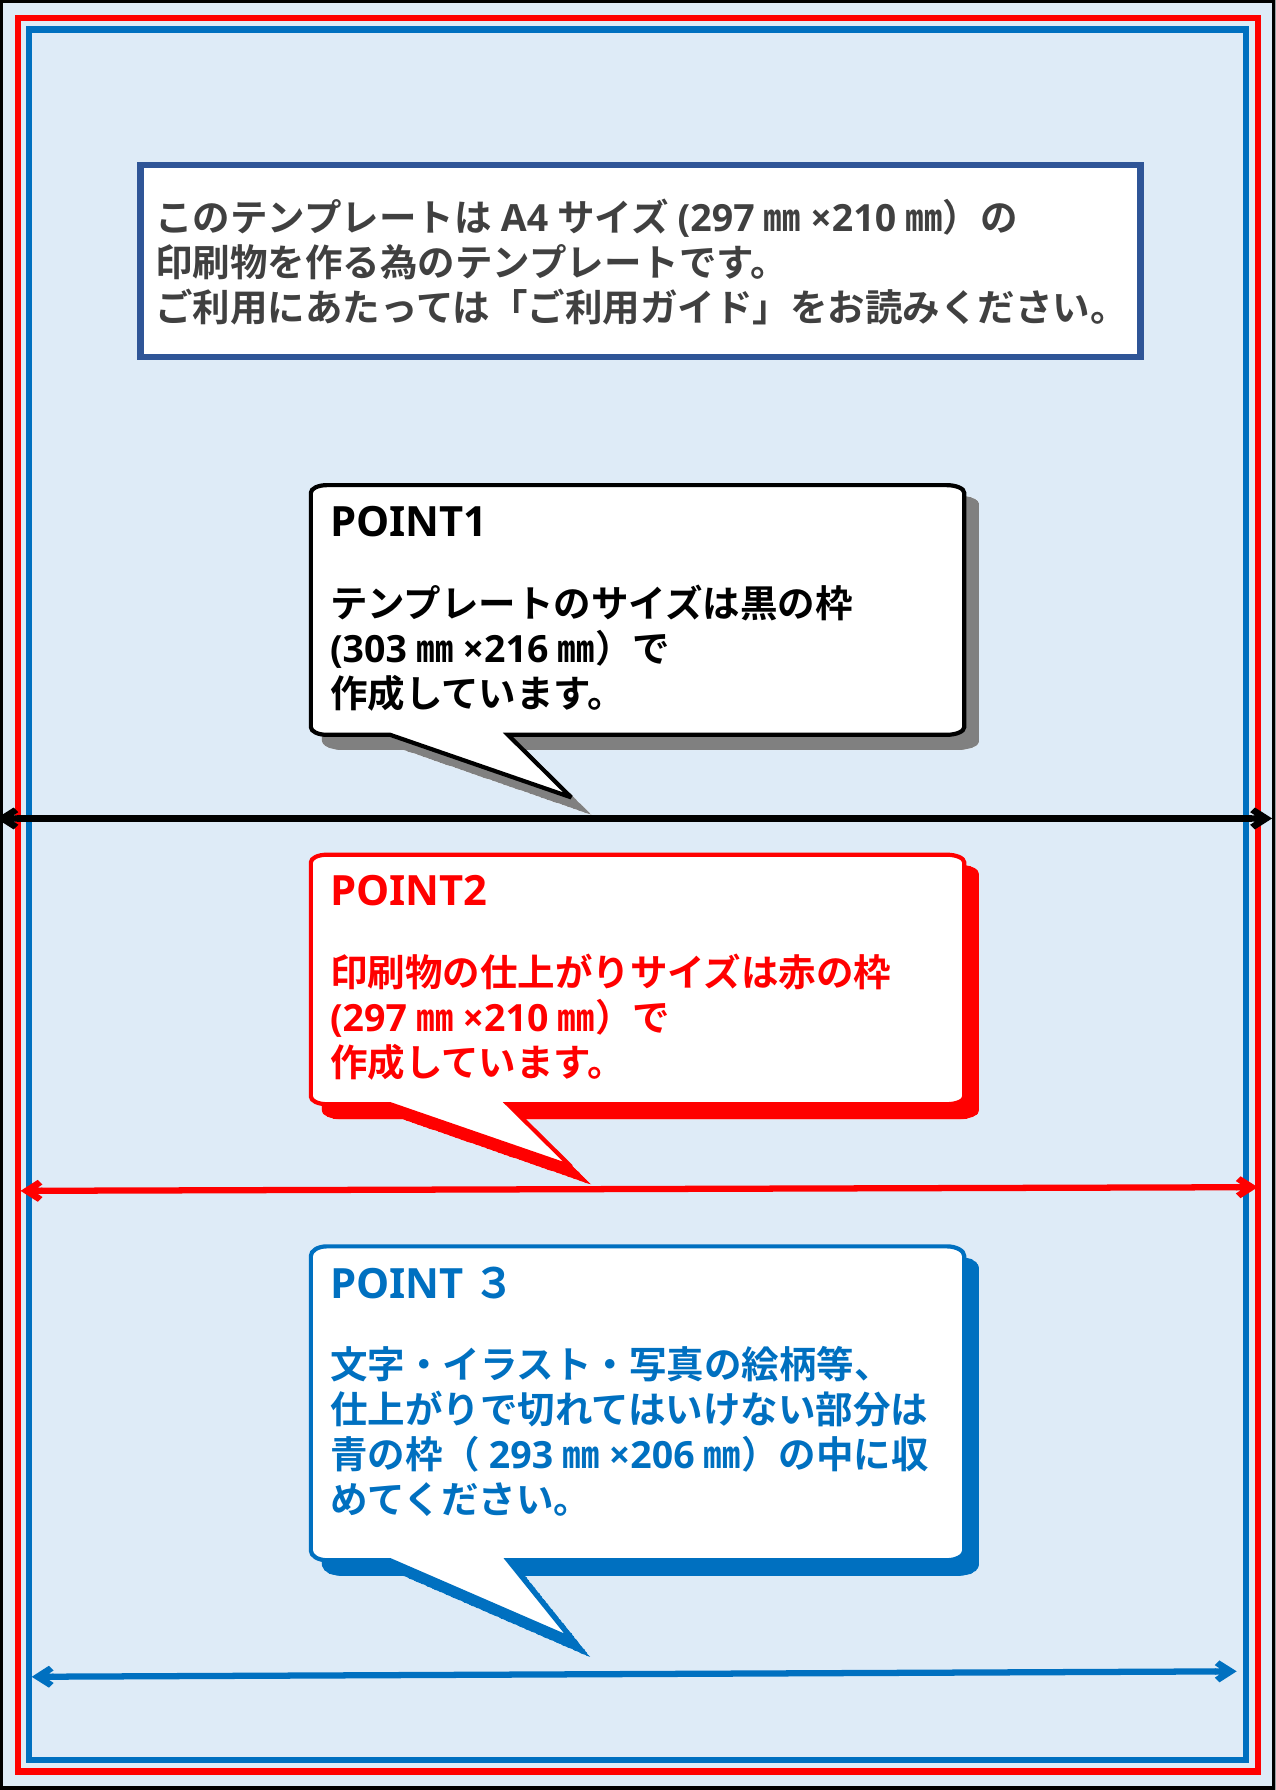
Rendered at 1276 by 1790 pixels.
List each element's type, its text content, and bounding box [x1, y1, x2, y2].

text_box [0, 0, 1276, 1790]
text_box POINT３ 文字・イラスト・写真の絵柄等、 仕上がりで切れてはいけない部分は 青の枠（293㎜×206㎜）の中に収めてください。 [310, 1246, 965, 1639]
text_box このテンプレートはA4サイズ(297㎜×210㎜）の 印刷物を作る為のテンプレートです。 ご利用にあたっては「ご利用ガイド」をお読みください。 [140, 164, 1142, 358]
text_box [31, 1671, 1237, 1677]
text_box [20, 1187, 1258, 1191]
text_box [28, 822, 1247, 1187]
text_box [28, 1191, 1247, 1761]
text_box [28, 28, 1247, 815]
text_box POINT2 印刷物の仕上がりサイズは赤の枠(297㎜×210㎜）で 作成しています。 [310, 854, 965, 1167]
text_box [17, 822, 1259, 1773]
text_box POINT1 テンプレートのサイズは黒の枠 (303㎜×216㎜）で 作成しています。 [310, 485, 965, 798]
text_box [17, 17, 1259, 815]
